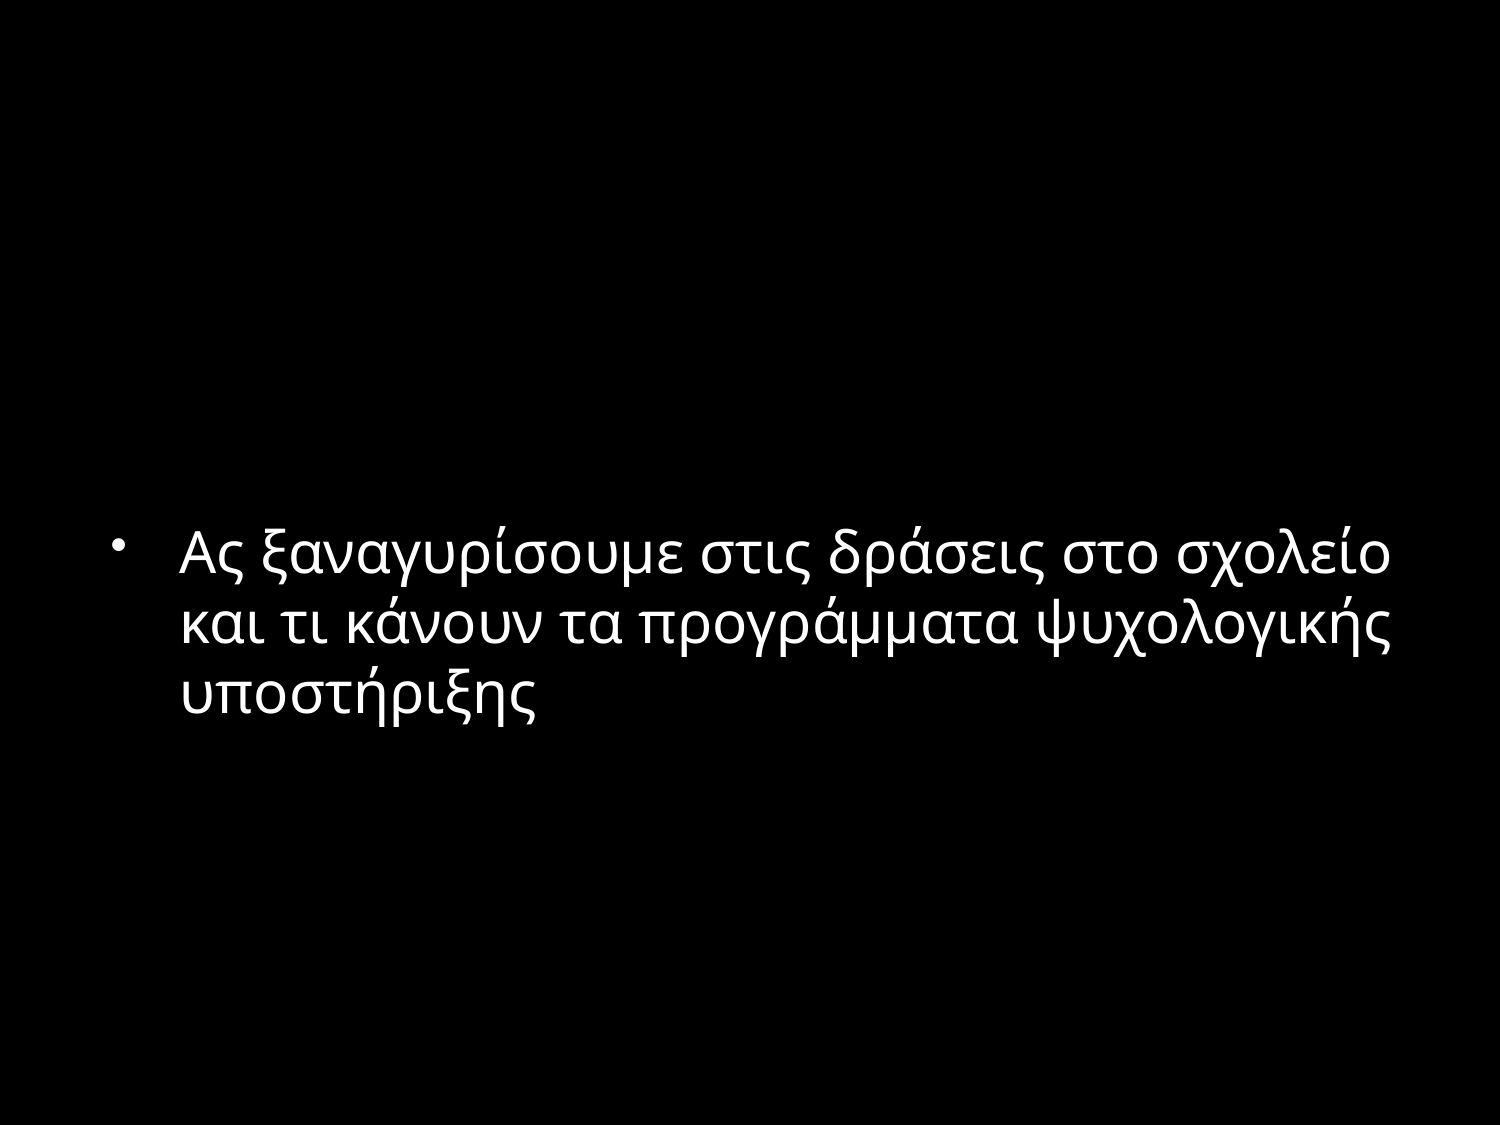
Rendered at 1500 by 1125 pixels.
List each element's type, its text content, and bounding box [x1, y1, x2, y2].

list Ας ξαναγυρίσουμε στις δράσεις στο σχολείο και τι κάνουν τα προγράμματα ψυχολογικής υποστήριξης [75, 262, 1425, 1035]
